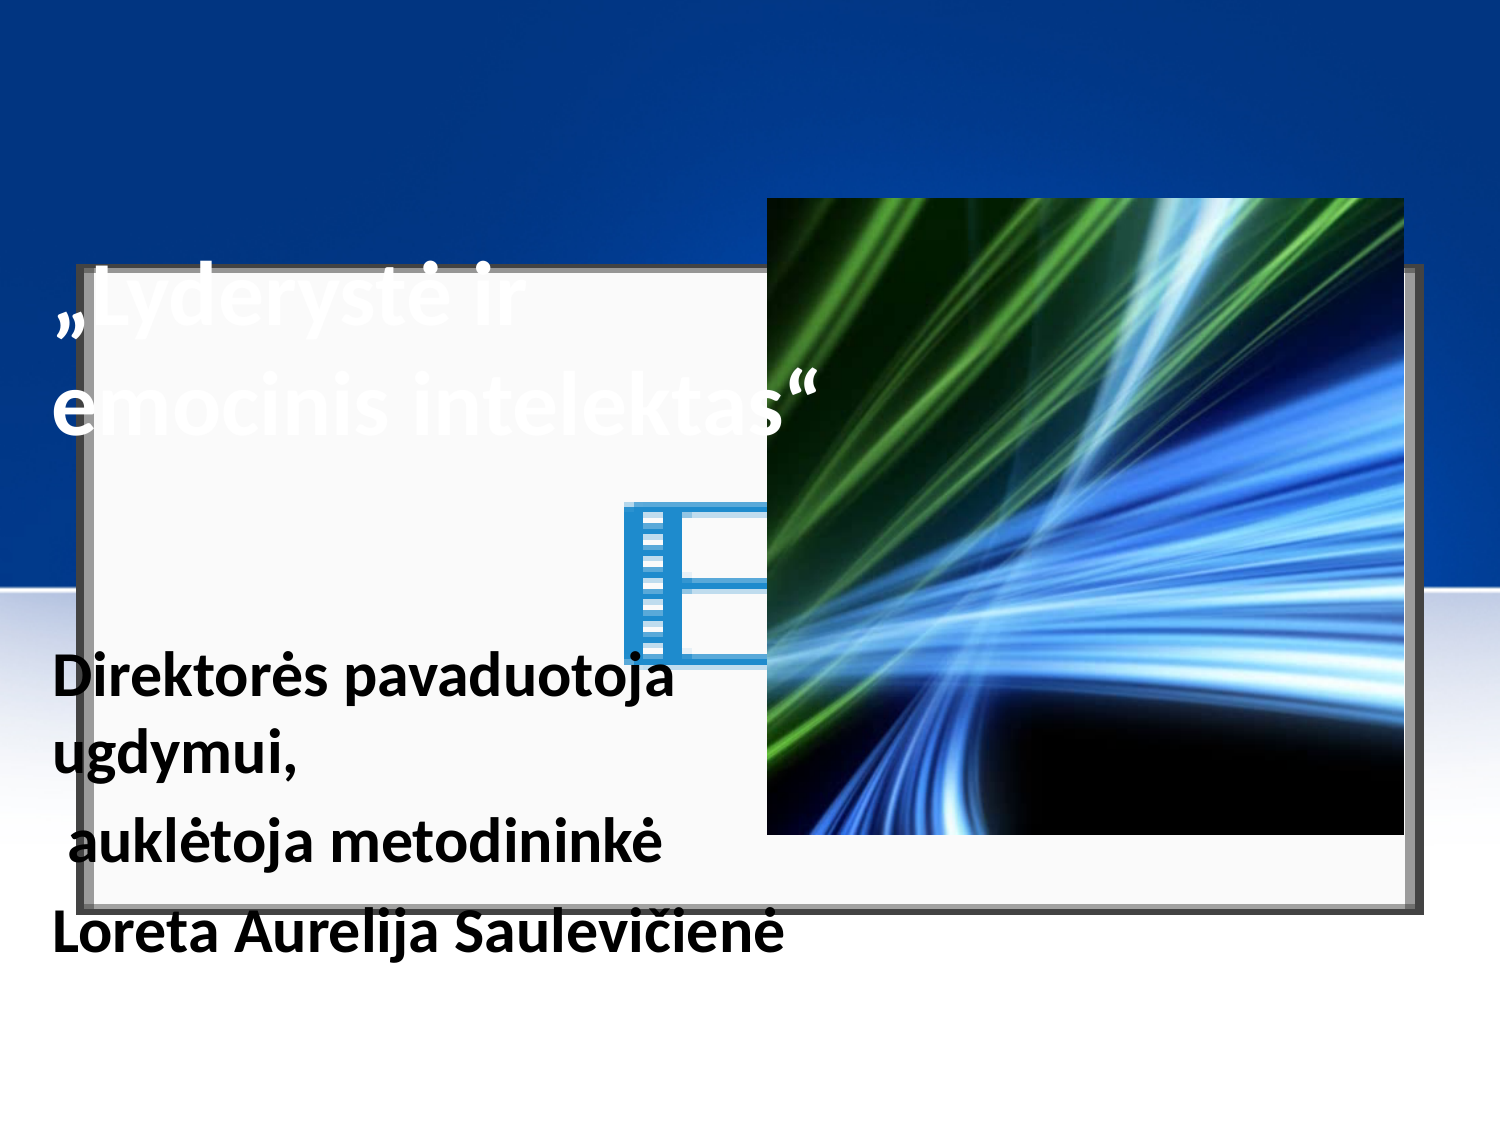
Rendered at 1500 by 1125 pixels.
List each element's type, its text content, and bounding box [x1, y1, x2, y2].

picture [0, 0, 1500, 1125]
subtitle Direktorės pavaduotoja ugdymui, auklėtoja metodininkė Loreta Aurelija Saulevičienė [37, 624, 876, 976]
title „Lyderystė ir emocinis intelektas“ [36, 125, 875, 563]
